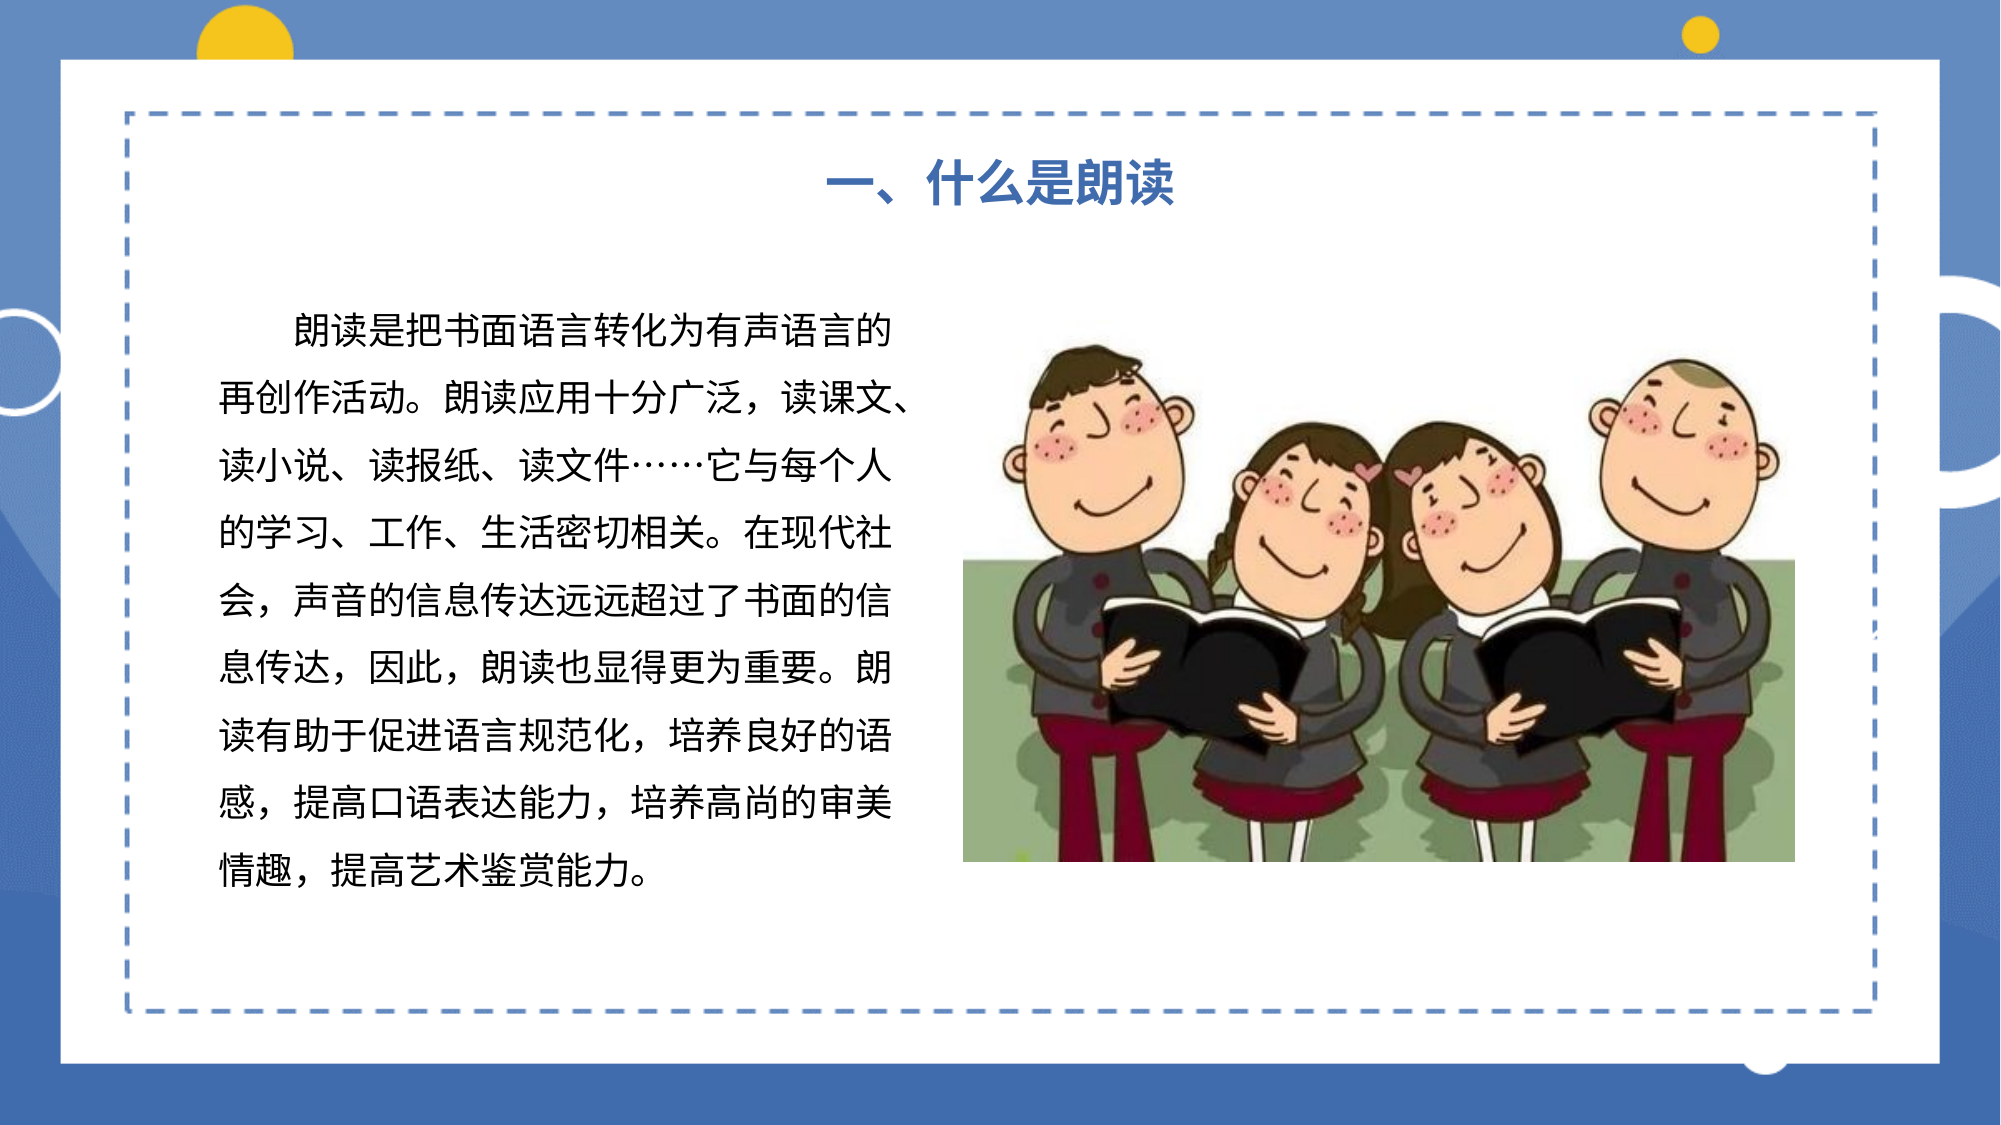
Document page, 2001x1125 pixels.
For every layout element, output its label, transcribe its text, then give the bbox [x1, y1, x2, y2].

text_box 一、什么是朗读 [810, 144, 1190, 220]
picture [0, 0, 2001, 1125]
text_box 朗读是把书面语言转化为有声语言的再创作活动。朗读应用十分广泛，读课文、读小说、读报纸、读文件……它与每个人的学习、工作、生活密切相关。在现代社会，声音的信息传达远远超过了书面的信息传达，因此，朗读也显得更为重要。朗读有助于促进语言规范化，培养良好的语感，提高口语表达能力，培养高尚的审美情趣，提高艺术鉴赏能力。 [203, 276, 912, 900]
